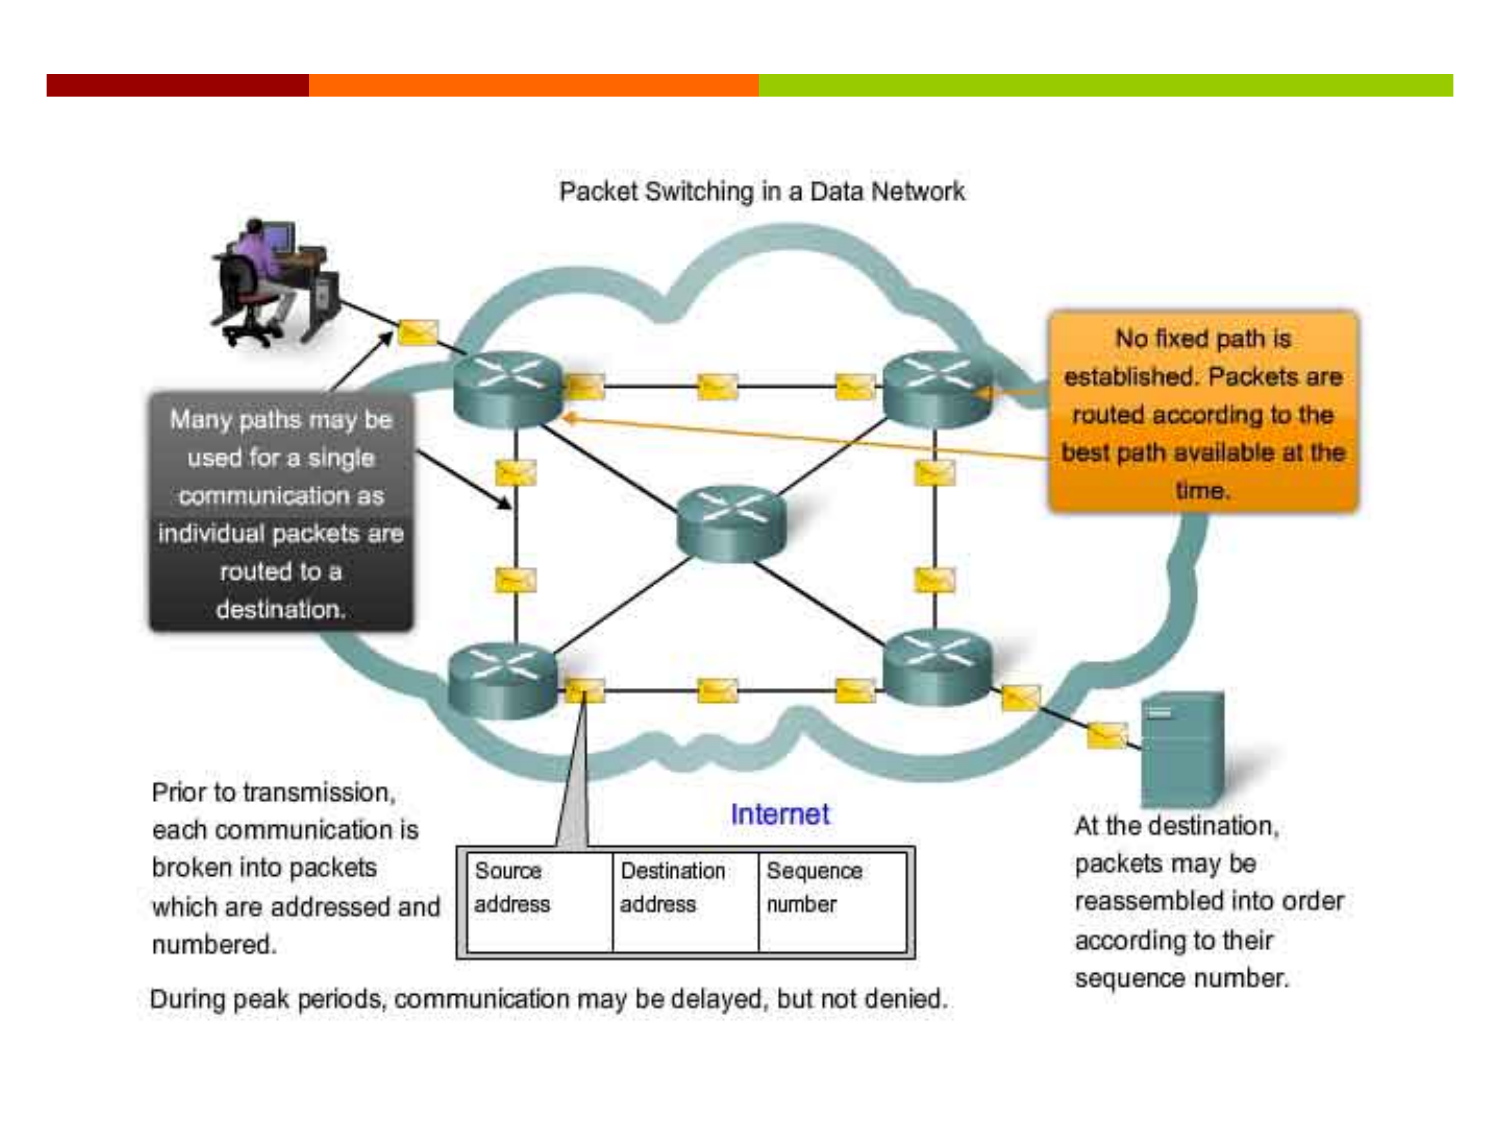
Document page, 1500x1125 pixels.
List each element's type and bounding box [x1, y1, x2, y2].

picture [103, 153, 1395, 1067]
